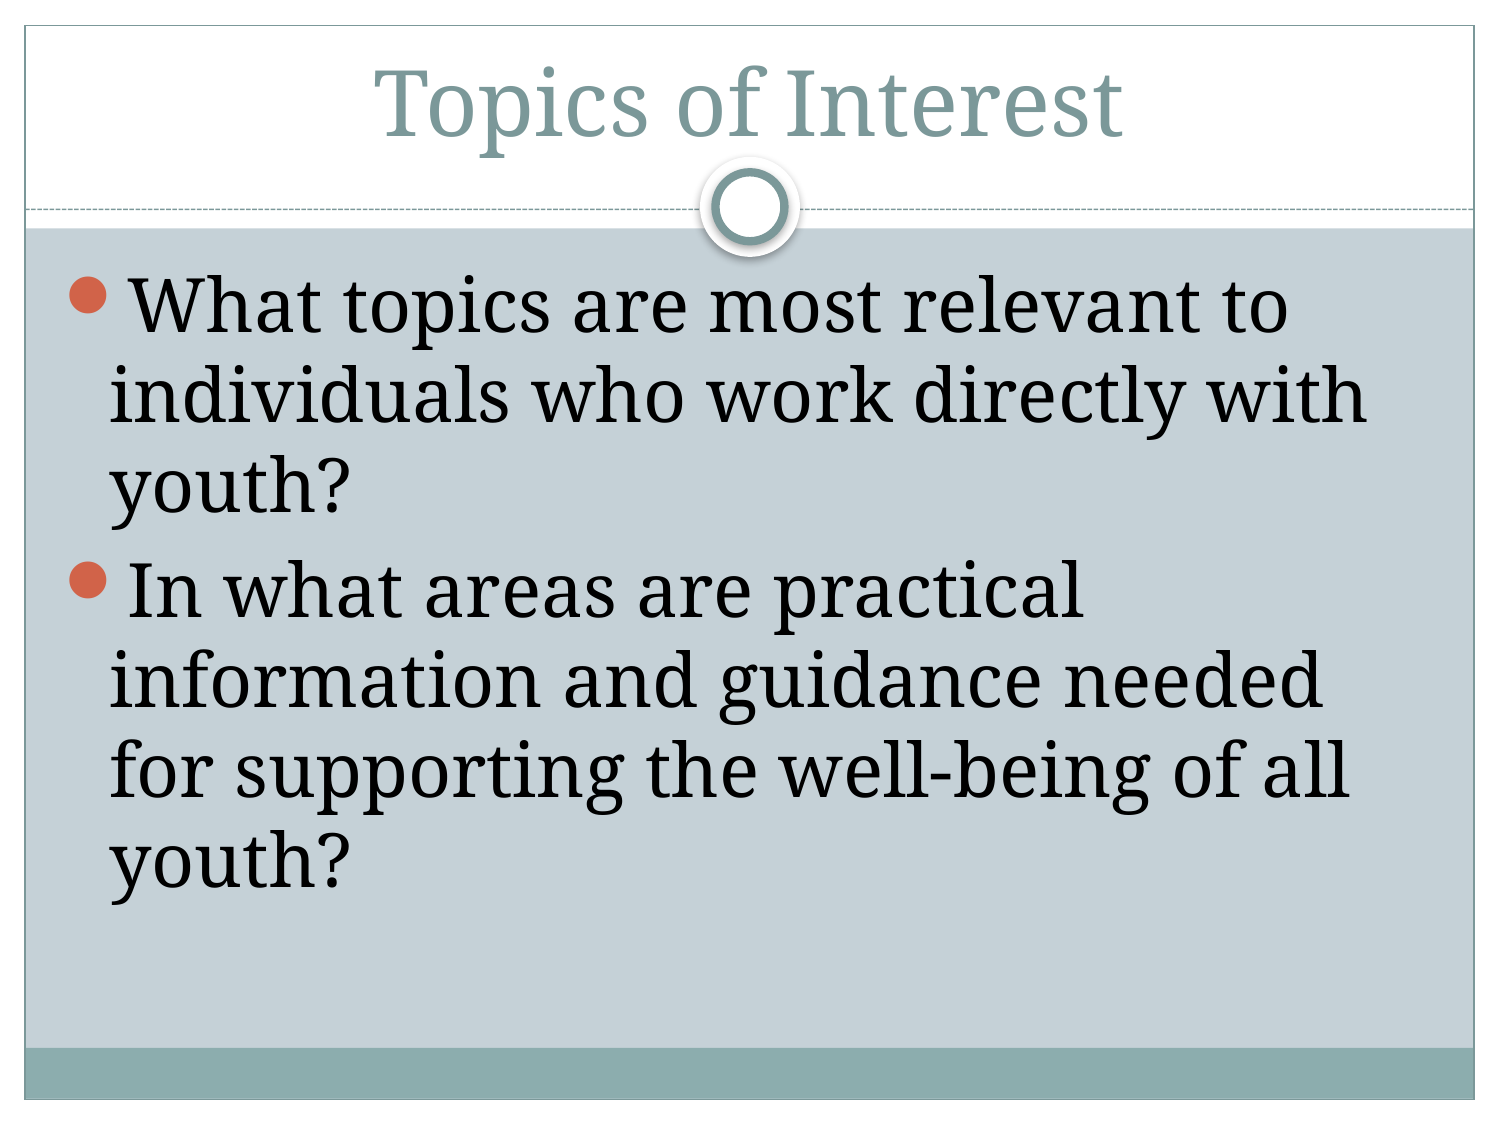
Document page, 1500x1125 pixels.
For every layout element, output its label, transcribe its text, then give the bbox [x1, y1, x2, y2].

title Topics of Interest [49, 37, 1450, 162]
list What topics are most relevant to individuals who work directly with youth? In what areas are practical information and guidance needed for supporting the well-being of all youth? [49, 250, 1445, 1001]
